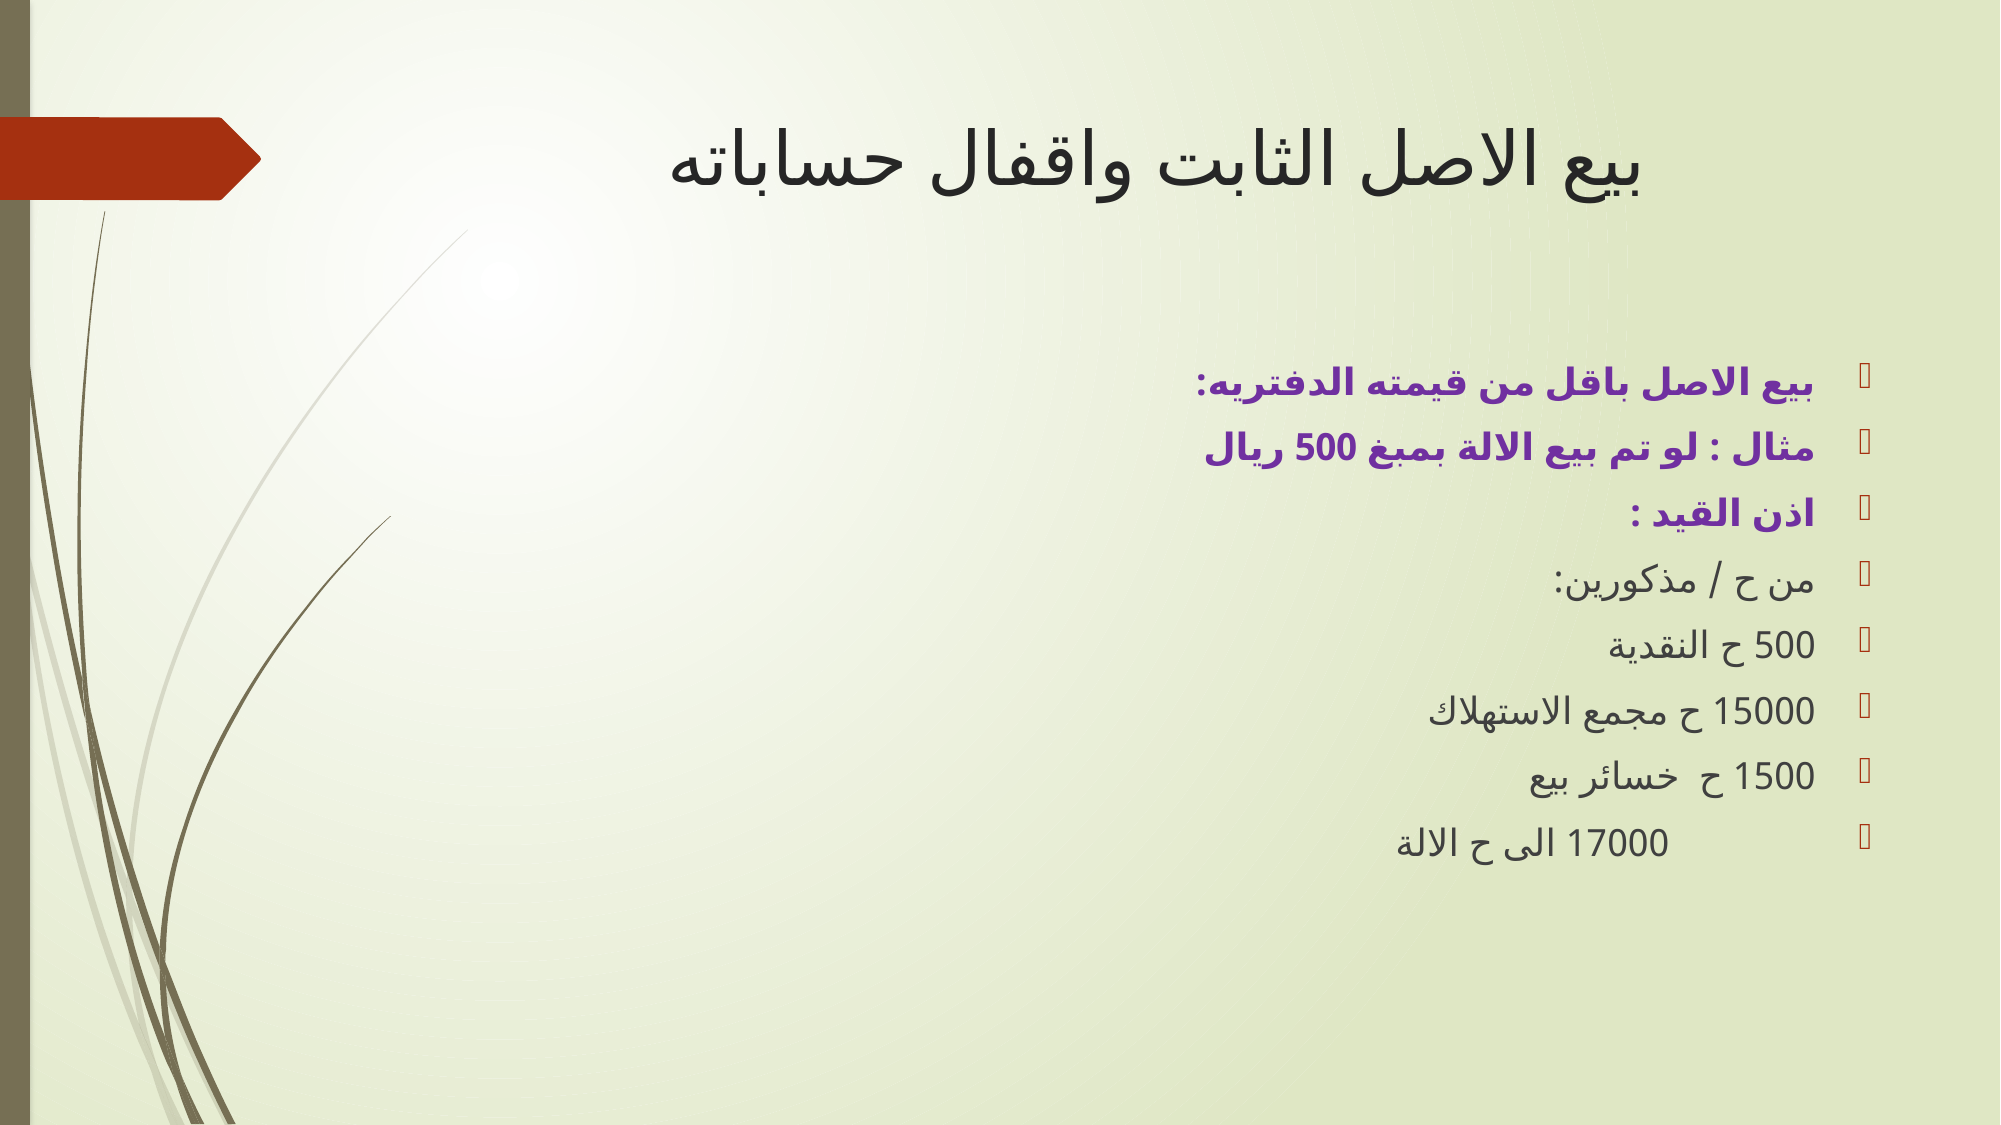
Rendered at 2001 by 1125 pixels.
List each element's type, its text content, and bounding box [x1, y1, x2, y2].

list بيع الاصل باقل من قيمته الدفتريه: مثال : لو تم بيع الالة بمبغ 500 ريال اذن القيد : من ح / مذكورين: 500 ح النقدية 15000 ح مجمع الاستهلاك 1500 ح خسائر بيع 17000 الى ح الالة [424, 350, 1888, 970]
title بيع الاصل الثابت واقفال حساباته [425, 102, 1888, 313]
